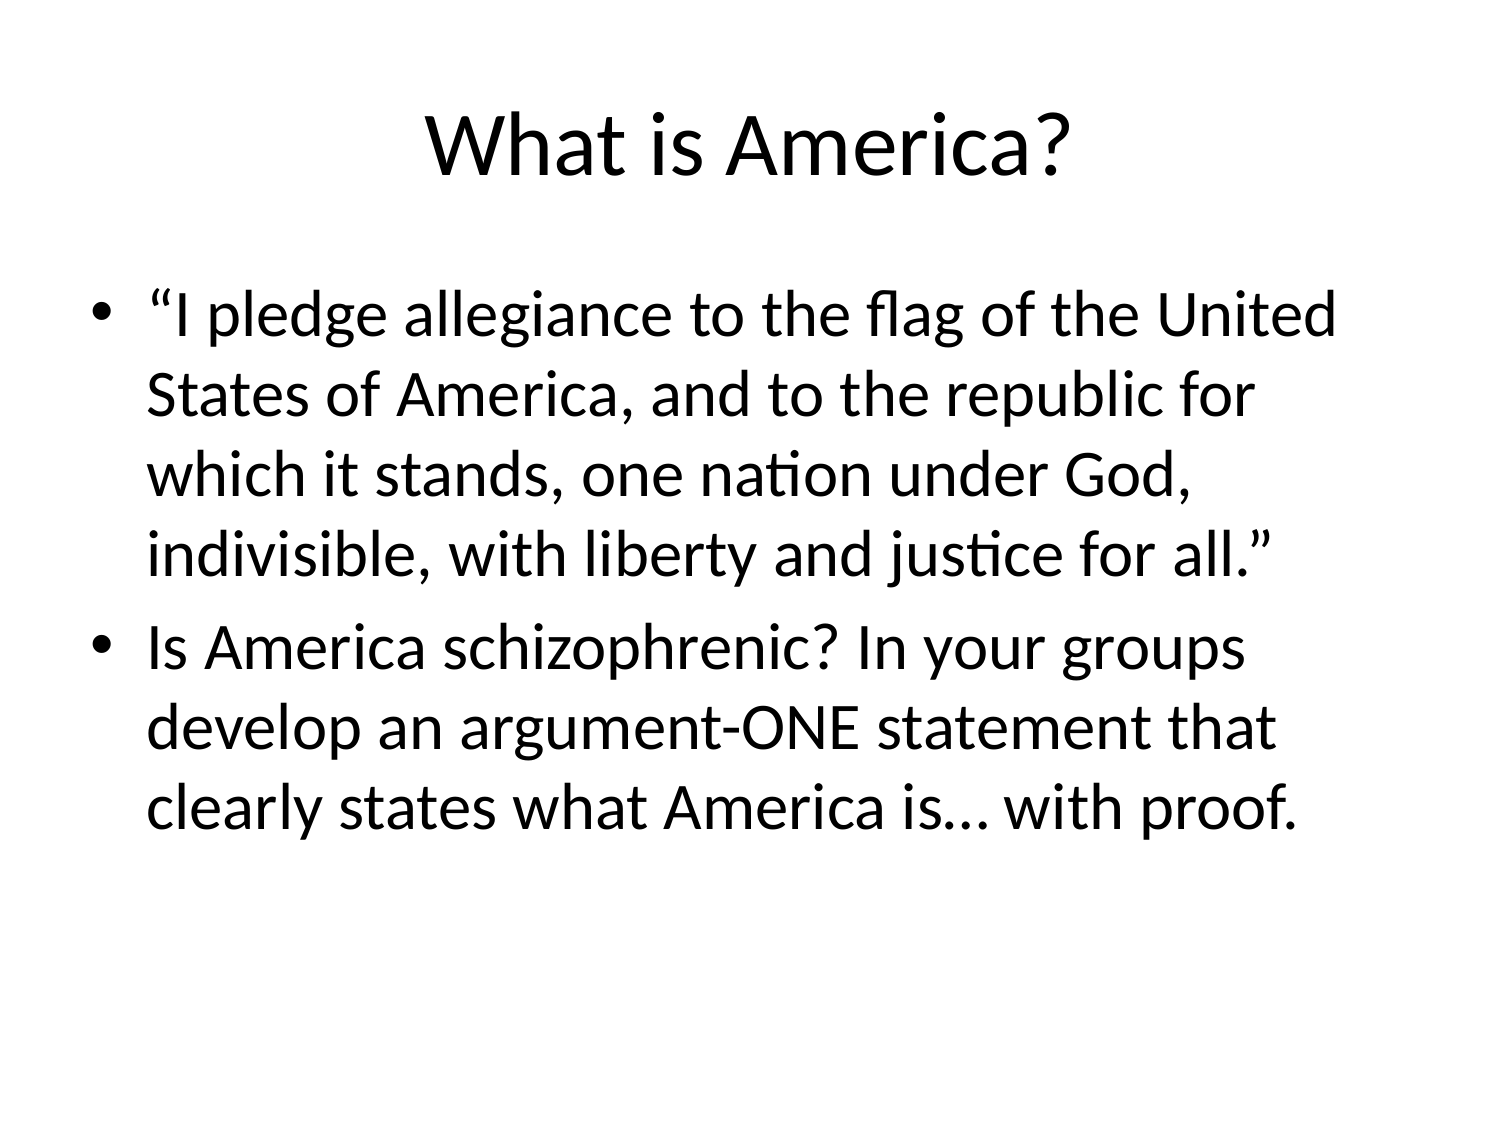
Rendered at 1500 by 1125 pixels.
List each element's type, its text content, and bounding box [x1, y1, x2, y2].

list “I pledge allegiance to the flag of the United States of America, and to the republic for which it stands, one nation under God, indivisible, with liberty and justice for all.” Is America schizophrenic? In your groups develop an argument-ONE statement that clearly states what America is… with proof. [75, 262, 1425, 1005]
title What is America? [75, 45, 1425, 233]
